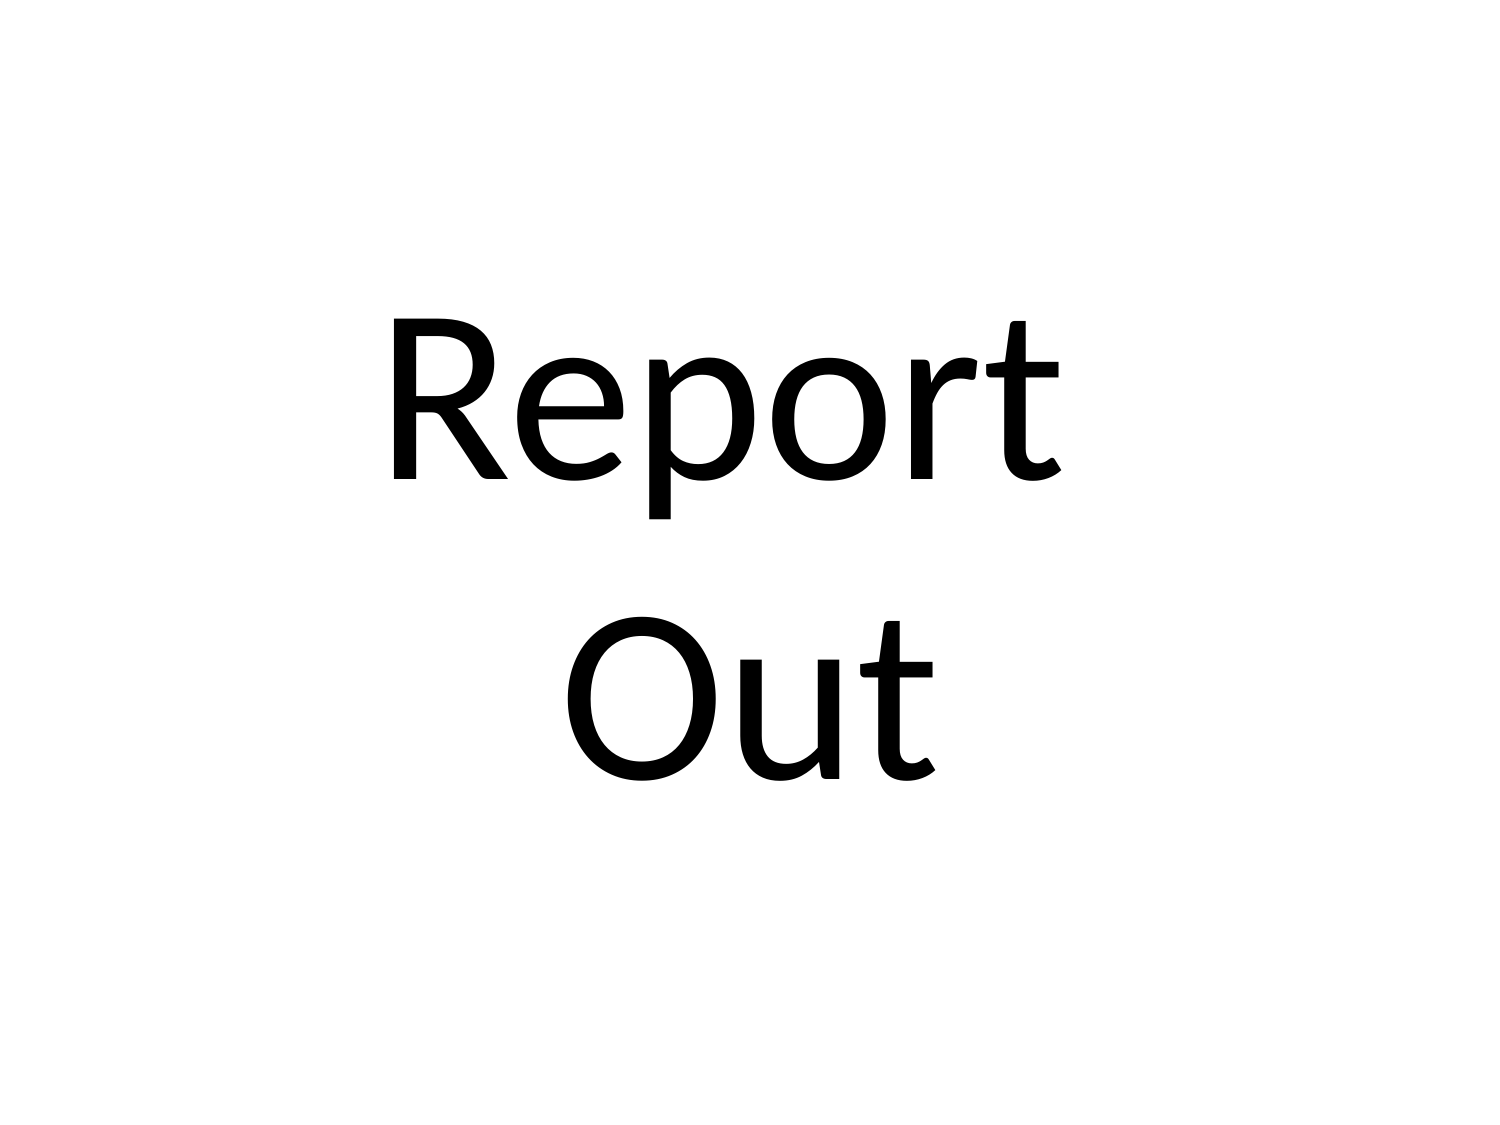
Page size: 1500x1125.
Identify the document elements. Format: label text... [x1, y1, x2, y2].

title Report Out [75, 45, 1425, 1014]
